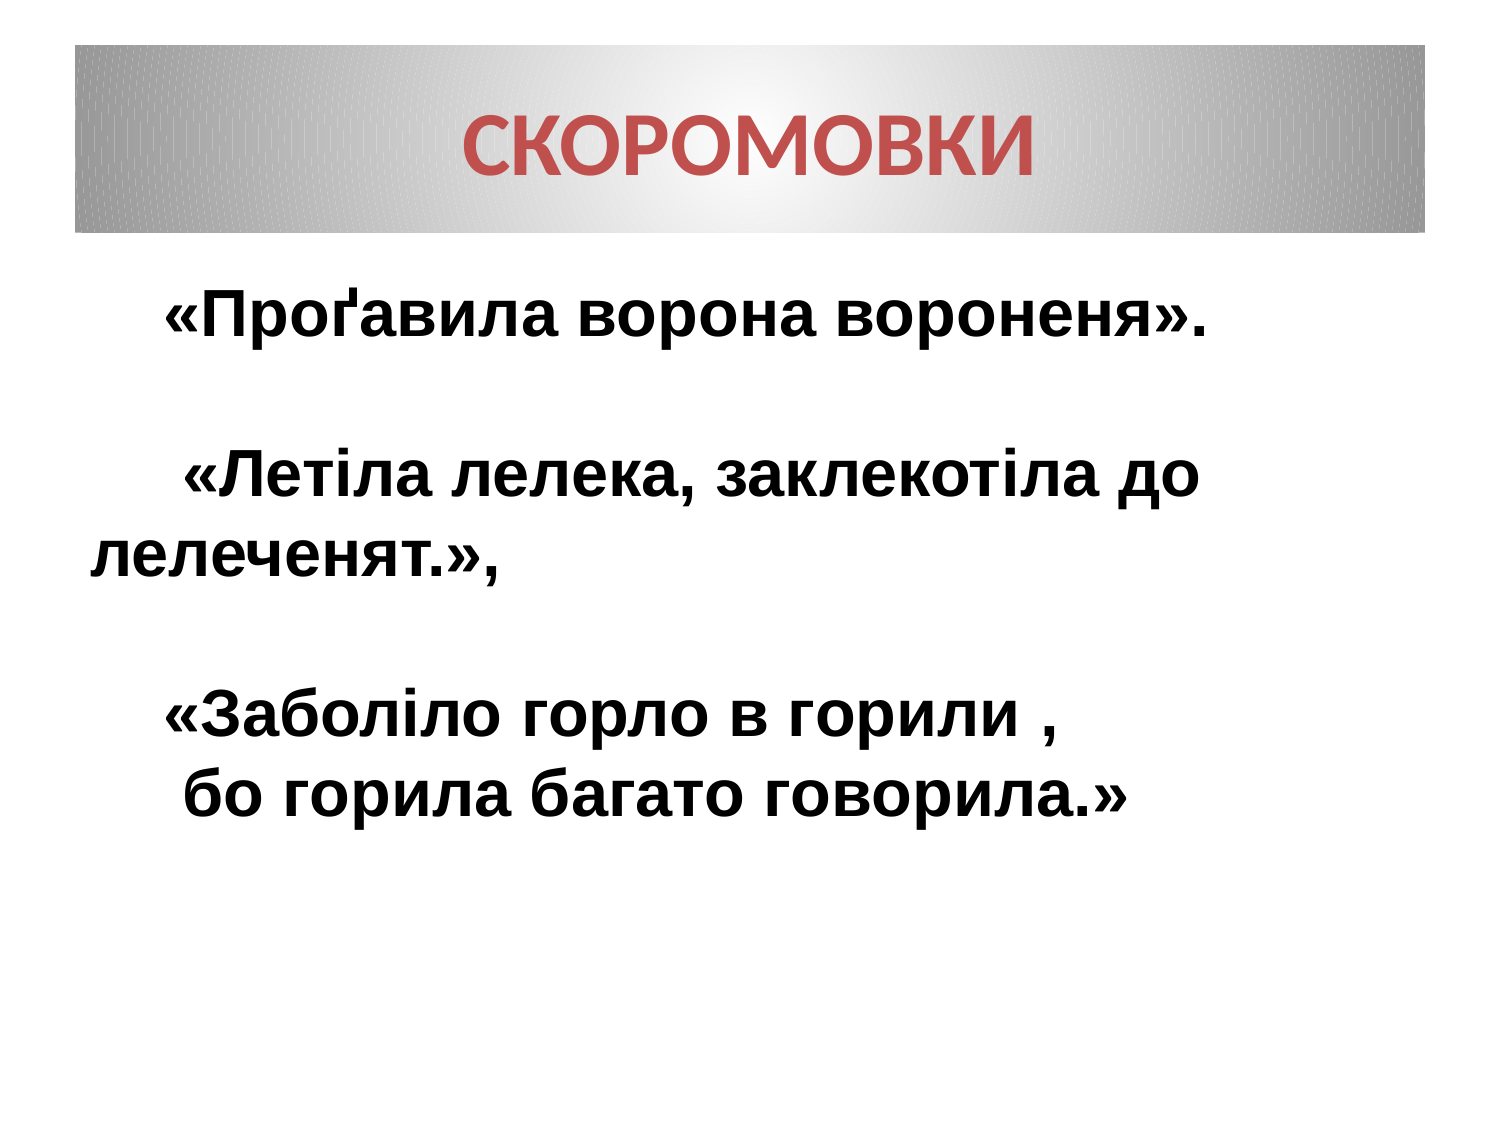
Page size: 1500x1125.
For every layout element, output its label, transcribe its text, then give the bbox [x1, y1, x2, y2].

title СКОРОМОВКИ [75, 45, 1425, 233]
list «Проґавила ворона вороненя». «Летіла лелека, заклекотіла до лелеченят.», «Заболіло горло в горили , бо горила багато говорила.» [75, 262, 1425, 1005]
